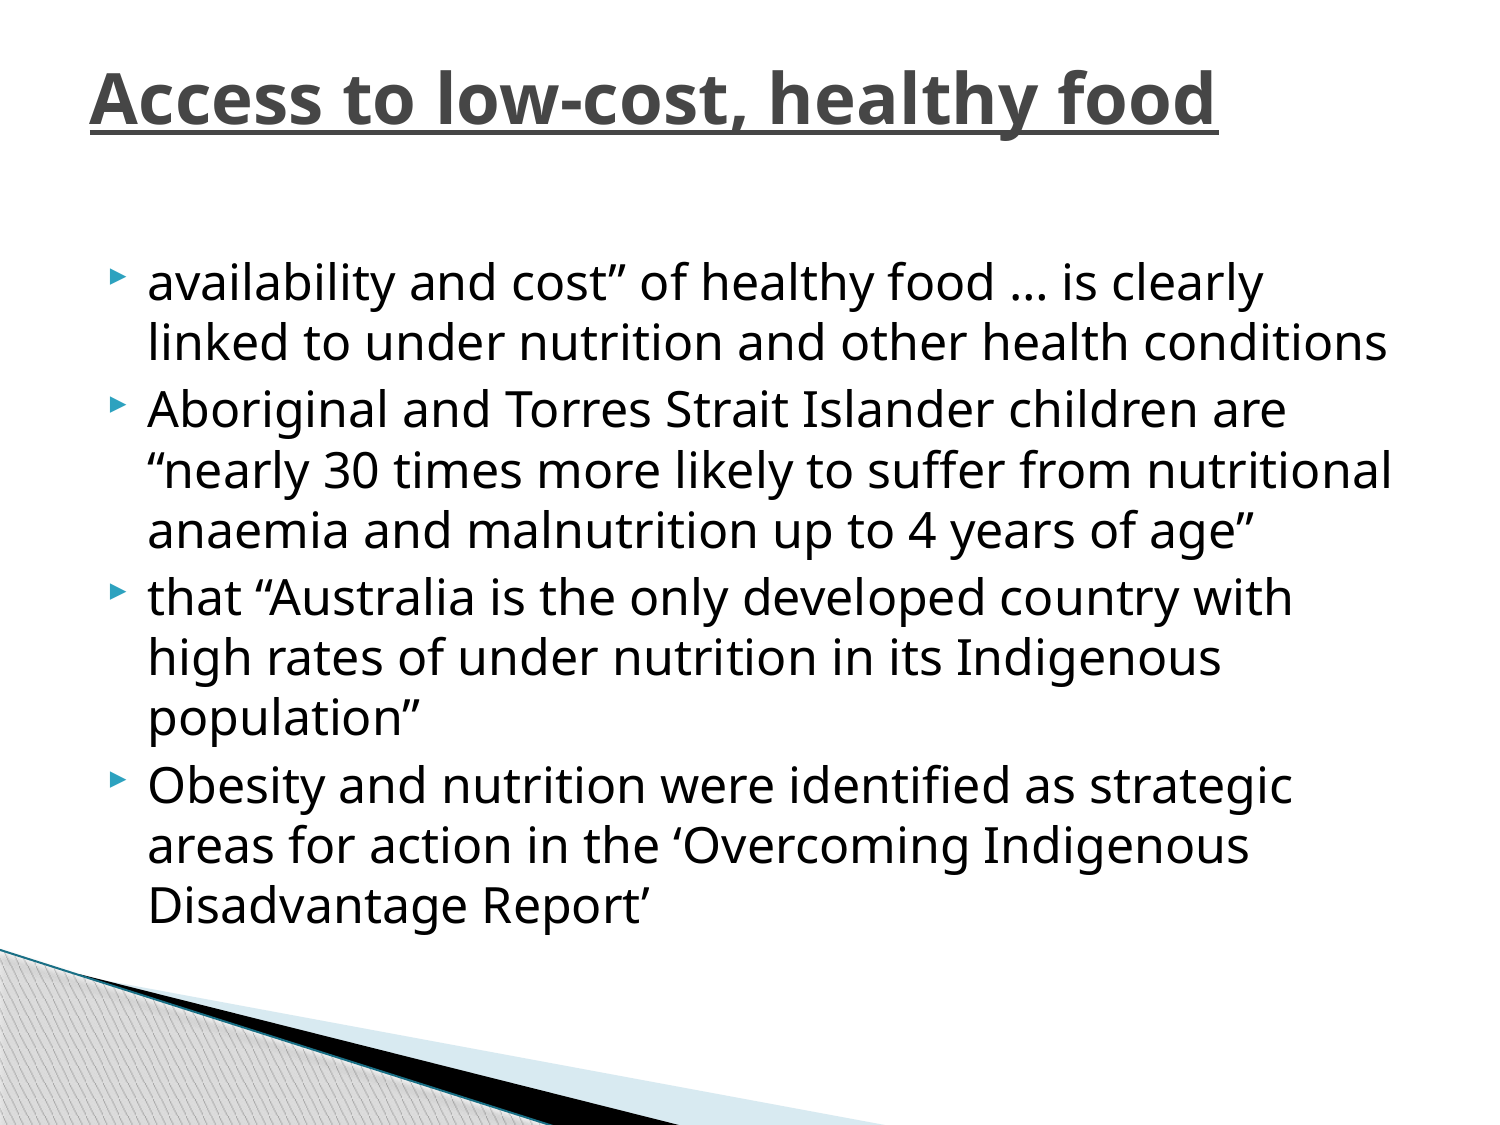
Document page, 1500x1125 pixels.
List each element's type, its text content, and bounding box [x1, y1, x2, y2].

title Access to low-cost, healthy food [75, 45, 1425, 233]
list availability and cost” of healthy food … is clearly linked to under nutrition and other health conditions Aboriginal and Torres Strait Islander children are “nearly 30 times more likely to suffer from nutritional anaemia and malnutrition up to 4 years of age” that “Australia is the only developed country with high rates of under nutrition in its Indigenous population” Obesity and nutrition were identified as strategic areas for action in the ‘Overcoming Indigenous Disadvantage Report’ [75, 243, 1425, 986]
